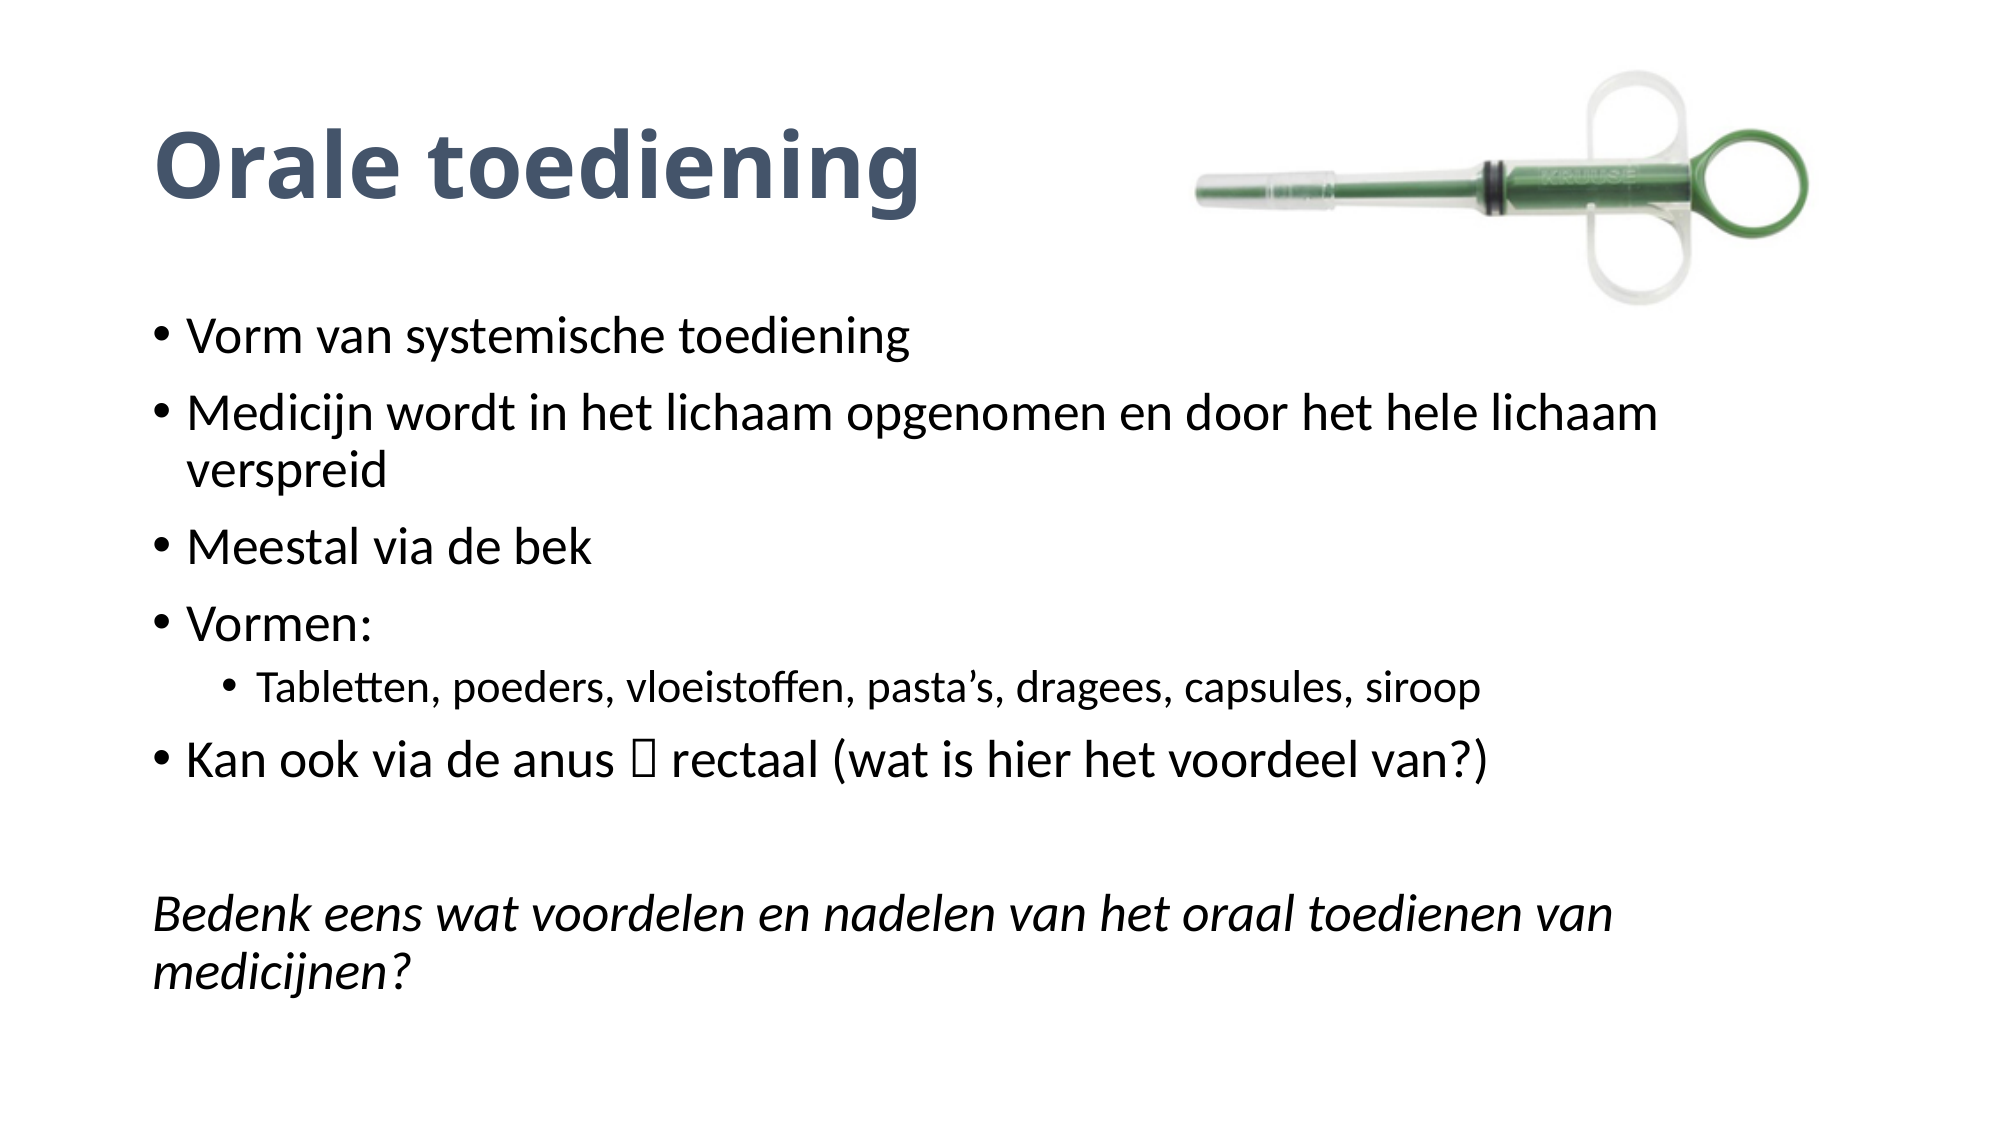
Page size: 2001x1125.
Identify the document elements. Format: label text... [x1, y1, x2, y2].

list Vorm van systemische toediening Medicijn wordt in het lichaam opgenomen en door het hele lichaam verspreid Meestal via de bek Vormen: Tabletten, poeders, vloeistoffen, pasta’s, dragees, capsules, siroop Kan ook via de anus  rectaal (wat is hier het voordeel van?) Bedenk eens wat voordelen en nadelen van het oraal toedienen van medicijnen? [137, 299, 1863, 1014]
picture [1064, 59, 1949, 345]
title Orale toediening [137, 59, 1064, 278]
